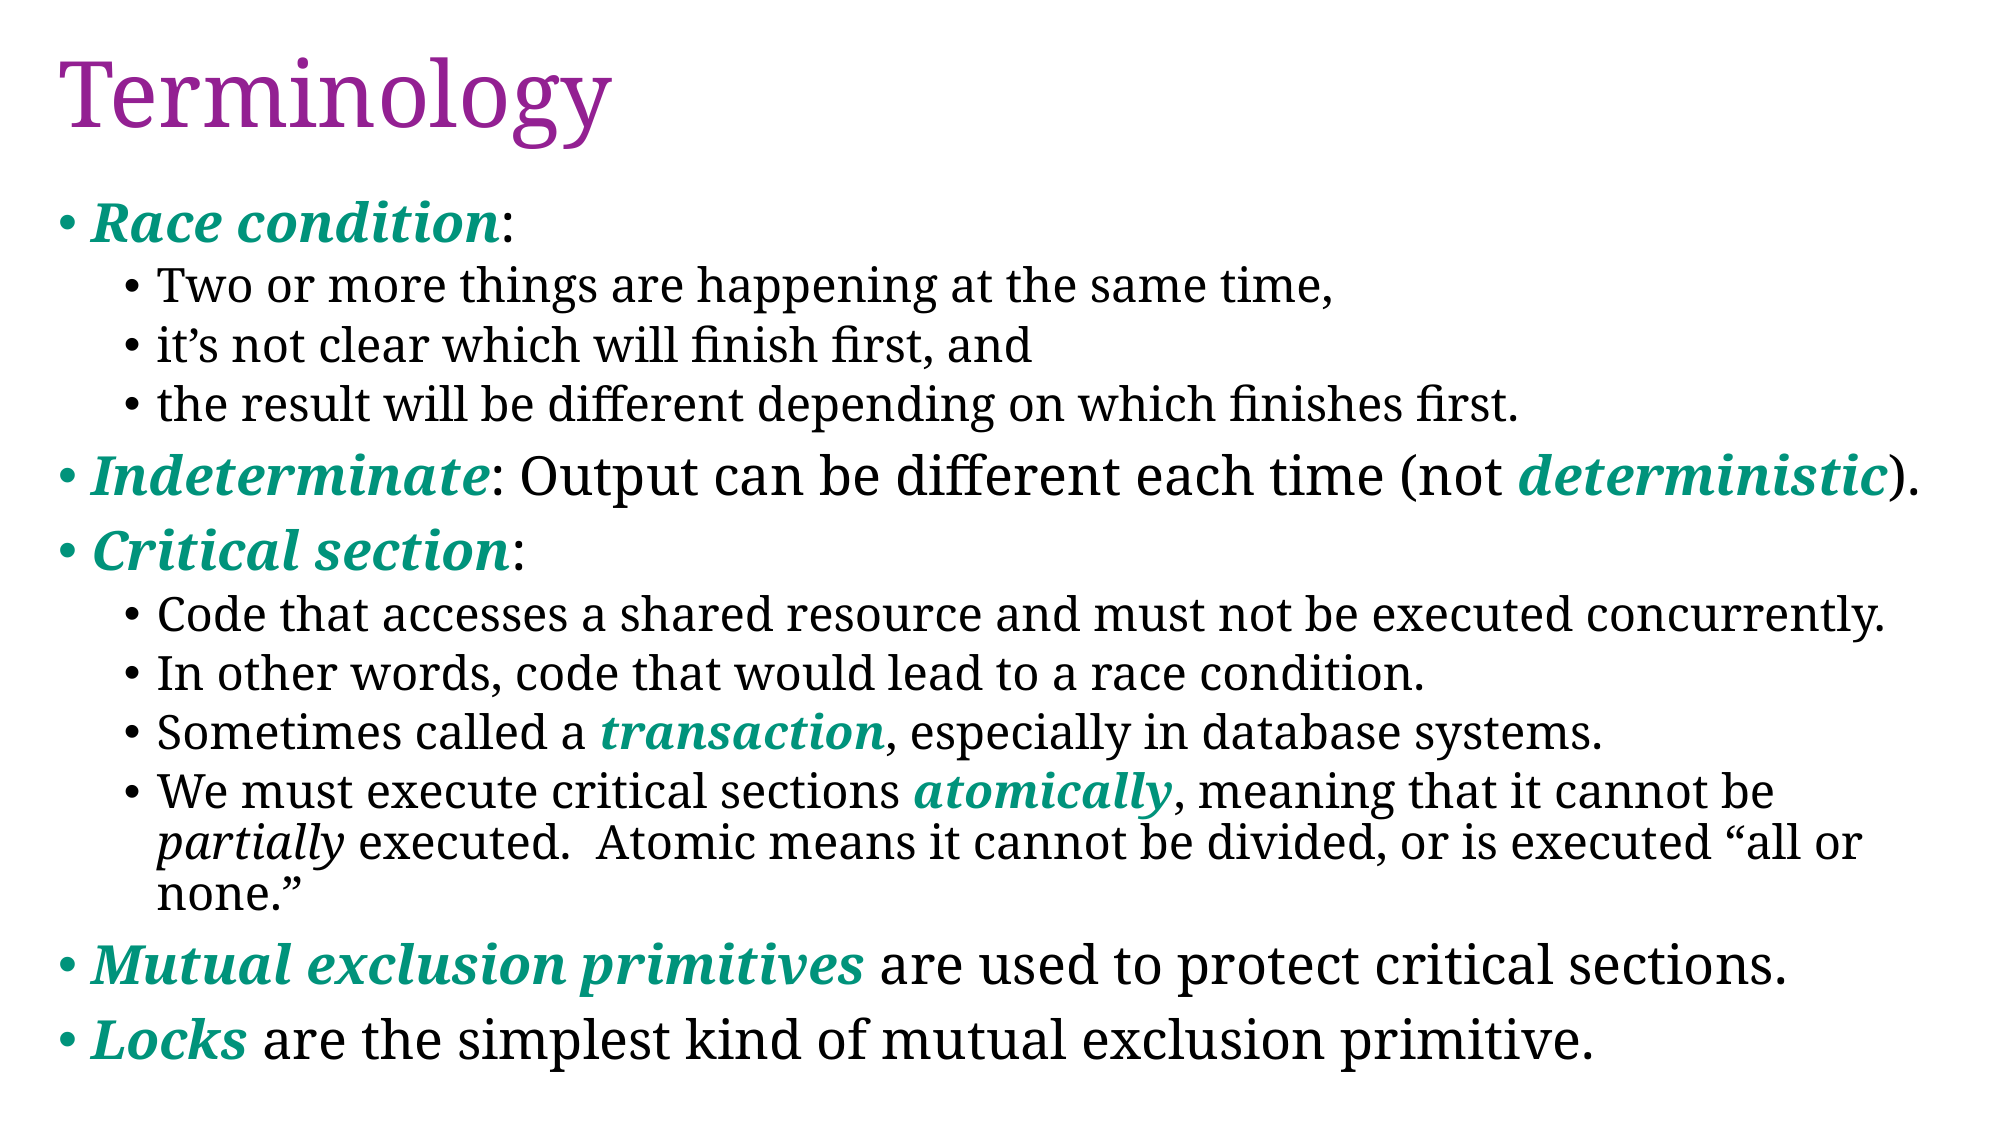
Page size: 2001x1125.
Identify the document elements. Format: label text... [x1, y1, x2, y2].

title Terminology [43, 25, 1953, 171]
list Race condition: Two or more things are happening at the same time, it’s not clear which will finish first, and the result will be different depending on which finishes first. Indeterminate: Output can be different each time (not deterministic). Critical section: Code that accesses a shared resource and must not be executed concurrently. In other words, code that would lead to a race condition. Sometimes called a transaction, especially in database systems. We must execute critical sections atomically, meaning that it cannot be partially executed. Atomic means it cannot be divided, or is executed “all or none.” Mutual exclusion primitives are used to protect critical sections. Locks are the simplest kind of mutual exclusion primitive. [43, 188, 1953, 1106]
